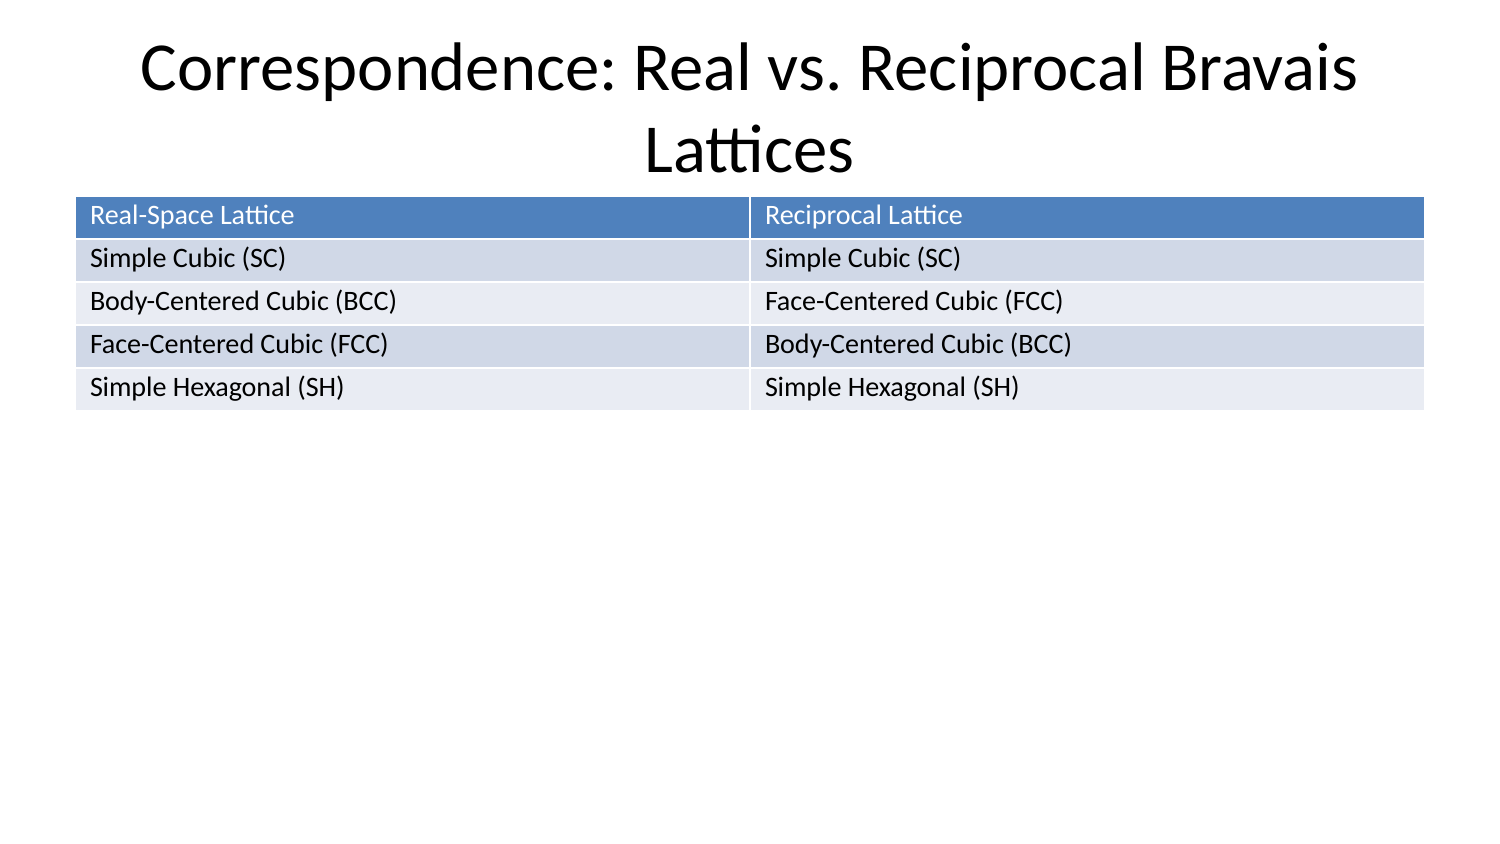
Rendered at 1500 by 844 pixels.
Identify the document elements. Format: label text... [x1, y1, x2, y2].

table_cell Body-Centered Cubic (BCC) [76, 283, 749, 324]
title Correspondence: Real vs. Reciprocal Bravais Lattices [75, 33, 1425, 175]
table_cell Face-Centered Cubic (FCC) [751, 283, 1424, 324]
table_cell Simple Hexagonal (SH) [751, 369, 1424, 410]
table_header Reciprocal Lattice [751, 197, 1424, 238]
table_cell Body-Centered Cubic (BCC) [751, 326, 1424, 367]
table_cell Face-Centered Cubic (FCC) [76, 326, 749, 367]
table_cell Simple Hexagonal (SH) [76, 369, 749, 410]
table_cell Simple Cubic (SC) [76, 240, 749, 281]
table_header Real-Space Lattice [76, 197, 749, 238]
table_cell Simple Cubic (SC) [751, 240, 1424, 281]
